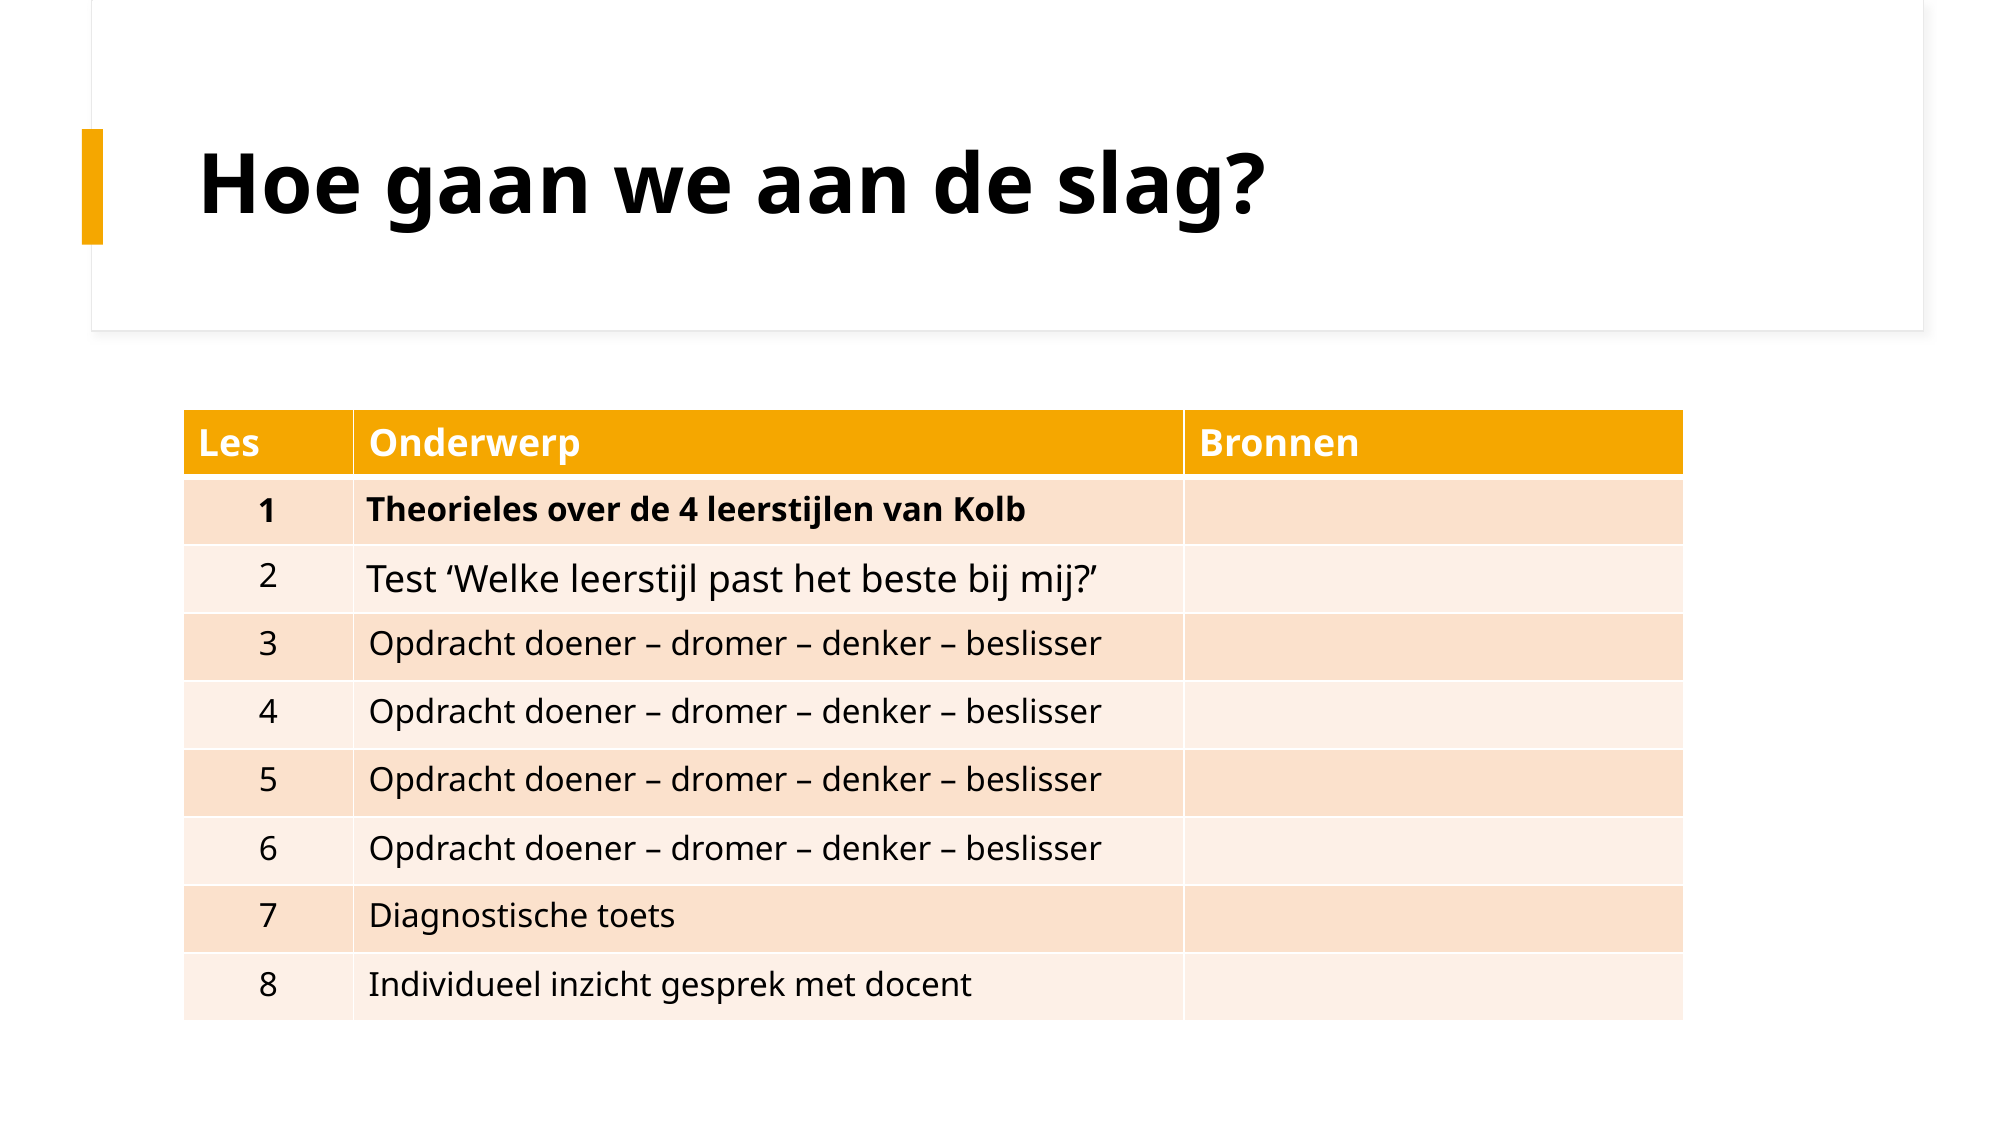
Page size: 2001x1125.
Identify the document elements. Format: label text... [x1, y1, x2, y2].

table_cell Opdracht doener – dromer – denker – beslisser [354, 818, 1183, 884]
table_cell Diagnostische toets [354, 886, 1183, 952]
table_cell [184, 480, 353, 544]
table_cell 5 [184, 750, 353, 816]
table_cell [1185, 818, 1683, 884]
table_header Bronnen [1185, 410, 1683, 474]
table_cell [1185, 480, 1683, 544]
text_box Theorieles over de 4 leerstijlen van Kolb [351, 480, 1351, 536]
table_cell [1185, 954, 1683, 1020]
text_box 1 [243, 481, 291, 537]
table_cell [354, 608, 1183, 612]
table_cell 6 [184, 818, 353, 884]
table_cell 4 [184, 682, 353, 748]
table_cell Individueel inzicht gesprek met docent [354, 954, 1183, 1020]
table_cell 8 [184, 954, 353, 1020]
table_cell 2 [184, 546, 353, 612]
table_cell [354, 536, 1183, 544]
table_cell [1185, 750, 1683, 816]
table_cell Opdracht doener – dromer – denker – beslisser [354, 682, 1183, 748]
table_header Les [184, 410, 353, 474]
table_header Onderwerp [354, 410, 1183, 474]
table_cell Opdracht doener – dromer – denker – beslisser [354, 750, 1183, 816]
title Hoe gaan we aan de slag? [183, 90, 1851, 284]
table_cell [1185, 546, 1683, 612]
table_cell 7 [184, 886, 353, 952]
text_box Test ‘Welke leerstijl past het beste bij mij?’ [351, 548, 1351, 608]
table_cell Opdracht doener – dromer – denker – beslisser [354, 614, 1183, 680]
table_cell 3 [184, 614, 353, 680]
table_cell [1185, 886, 1683, 952]
table_cell [1185, 614, 1683, 680]
table_cell [1185, 682, 1683, 748]
